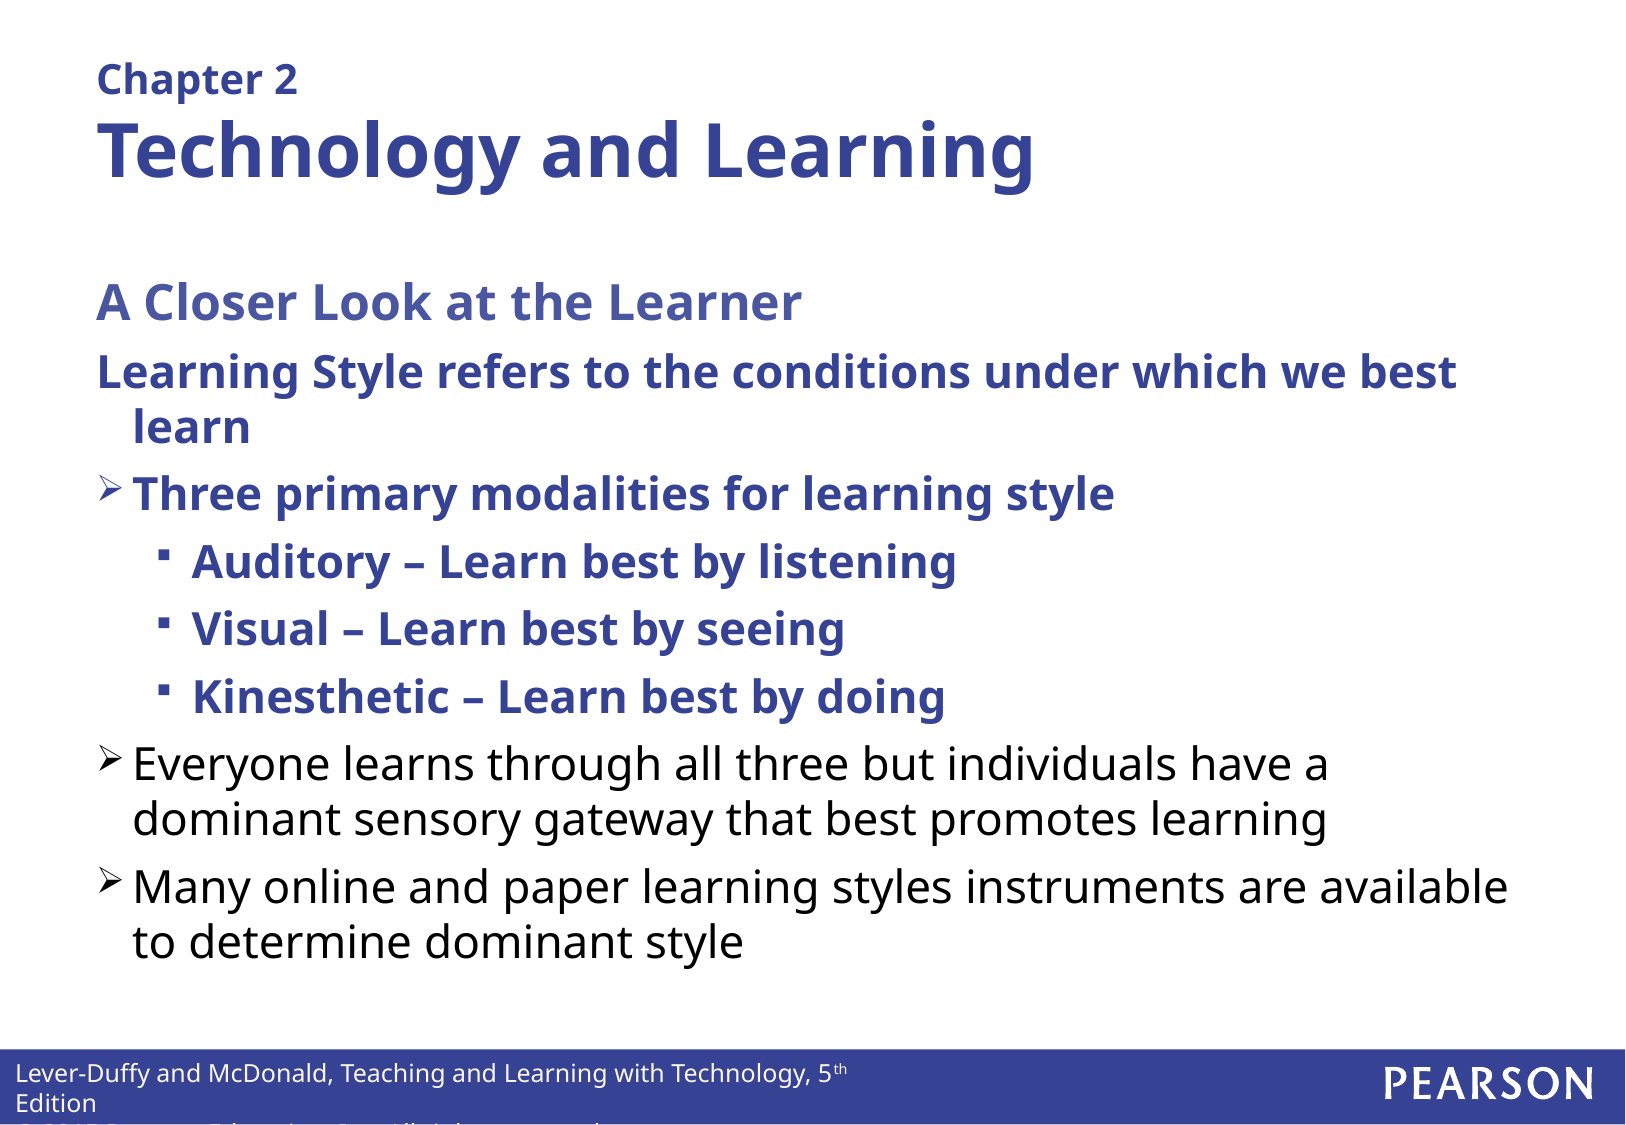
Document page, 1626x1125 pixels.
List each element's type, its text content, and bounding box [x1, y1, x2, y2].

title Chapter 2 Technology and Learning [81, 45, 1544, 233]
list A Closer Look at the Learner Learning Style refers to the conditions under which we best learn Three primary modalities for learning style Auditory – Learn best by listening Visual – Learn best by seeing Kinesthetic – Learn best by doing Everyone learns through all three but individuals have a dominant sensory gateway that best promotes learning Many online and paper learning styles instruments are available to determine dominant style [81, 262, 1544, 1005]
